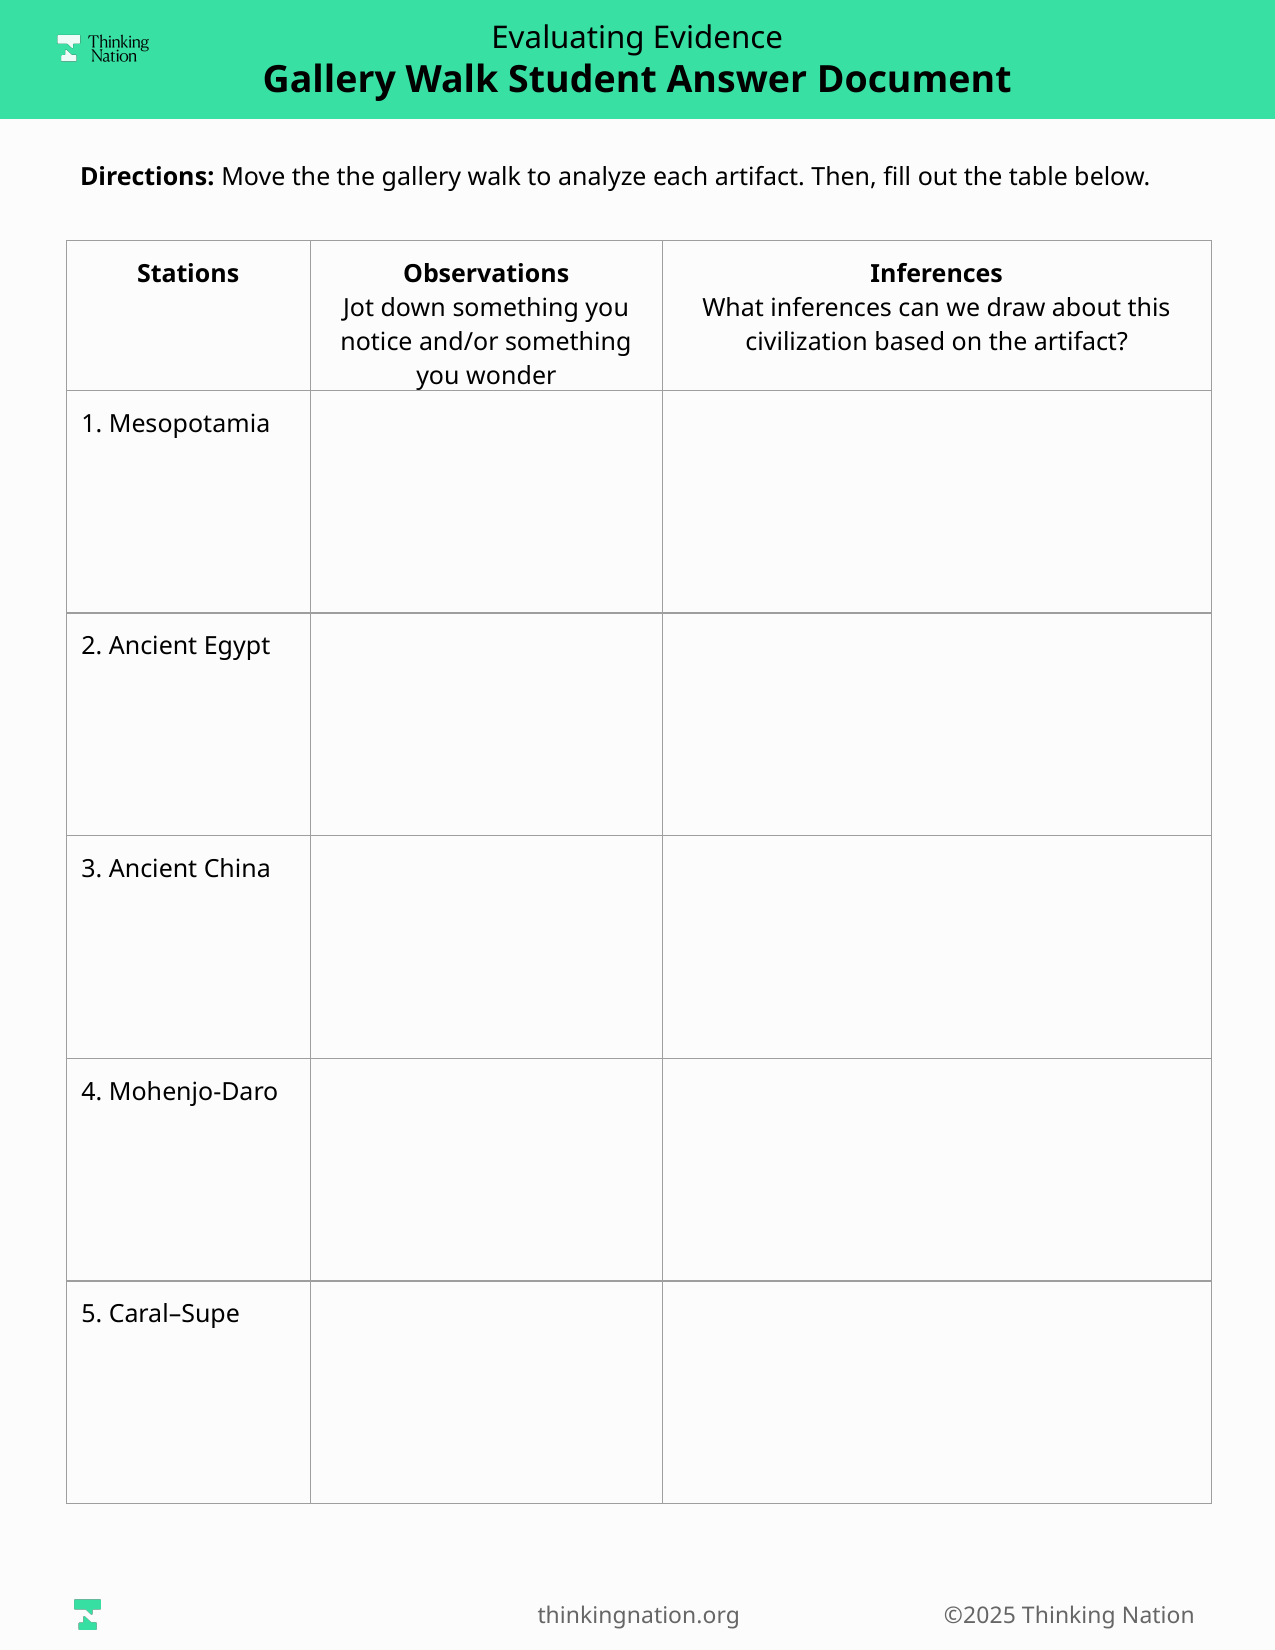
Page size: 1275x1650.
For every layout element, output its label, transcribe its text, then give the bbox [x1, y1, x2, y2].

text_box Directions: Move the the gallery walk to analyze each artifact. Then, fill out the table below. [65, 145, 1210, 206]
text_box thinkingnation.org [488, 1584, 790, 1636]
table_cell [311, 1059, 662, 1280]
table_cell 1. Mesopotamia [67, 391, 310, 612]
table_cell [663, 1282, 1211, 1503]
table_header Observations Jot down something you notice and/or something you wonder [311, 241, 662, 390]
text_box Evaluating Evidence Gallery Walk Student Answer Document [0, 0, 1275, 119]
table_cell [663, 391, 1211, 612]
picture [47, 26, 152, 71]
text_box ©2025 Thinking Nation [909, 1584, 1211, 1636]
table_cell [663, 614, 1211, 835]
table_header Inferences What inferences can we draw about this civilization based on the artifact? [663, 241, 1211, 390]
picture [65, 1592, 109, 1636]
table_cell 5. Caral–Supe [67, 1282, 310, 1503]
table_cell [311, 614, 662, 835]
table_cell [311, 391, 662, 612]
table_cell 2. Ancient Egypt [67, 614, 310, 835]
table_cell [663, 1059, 1211, 1280]
table_cell [311, 1282, 662, 1503]
table_header Stations [67, 241, 310, 390]
table_cell 3. Ancient China [67, 836, 310, 1058]
table_cell [663, 836, 1211, 1058]
table_cell [311, 836, 662, 1058]
table_cell 4. Mohenjo-Daro [67, 1059, 310, 1280]
